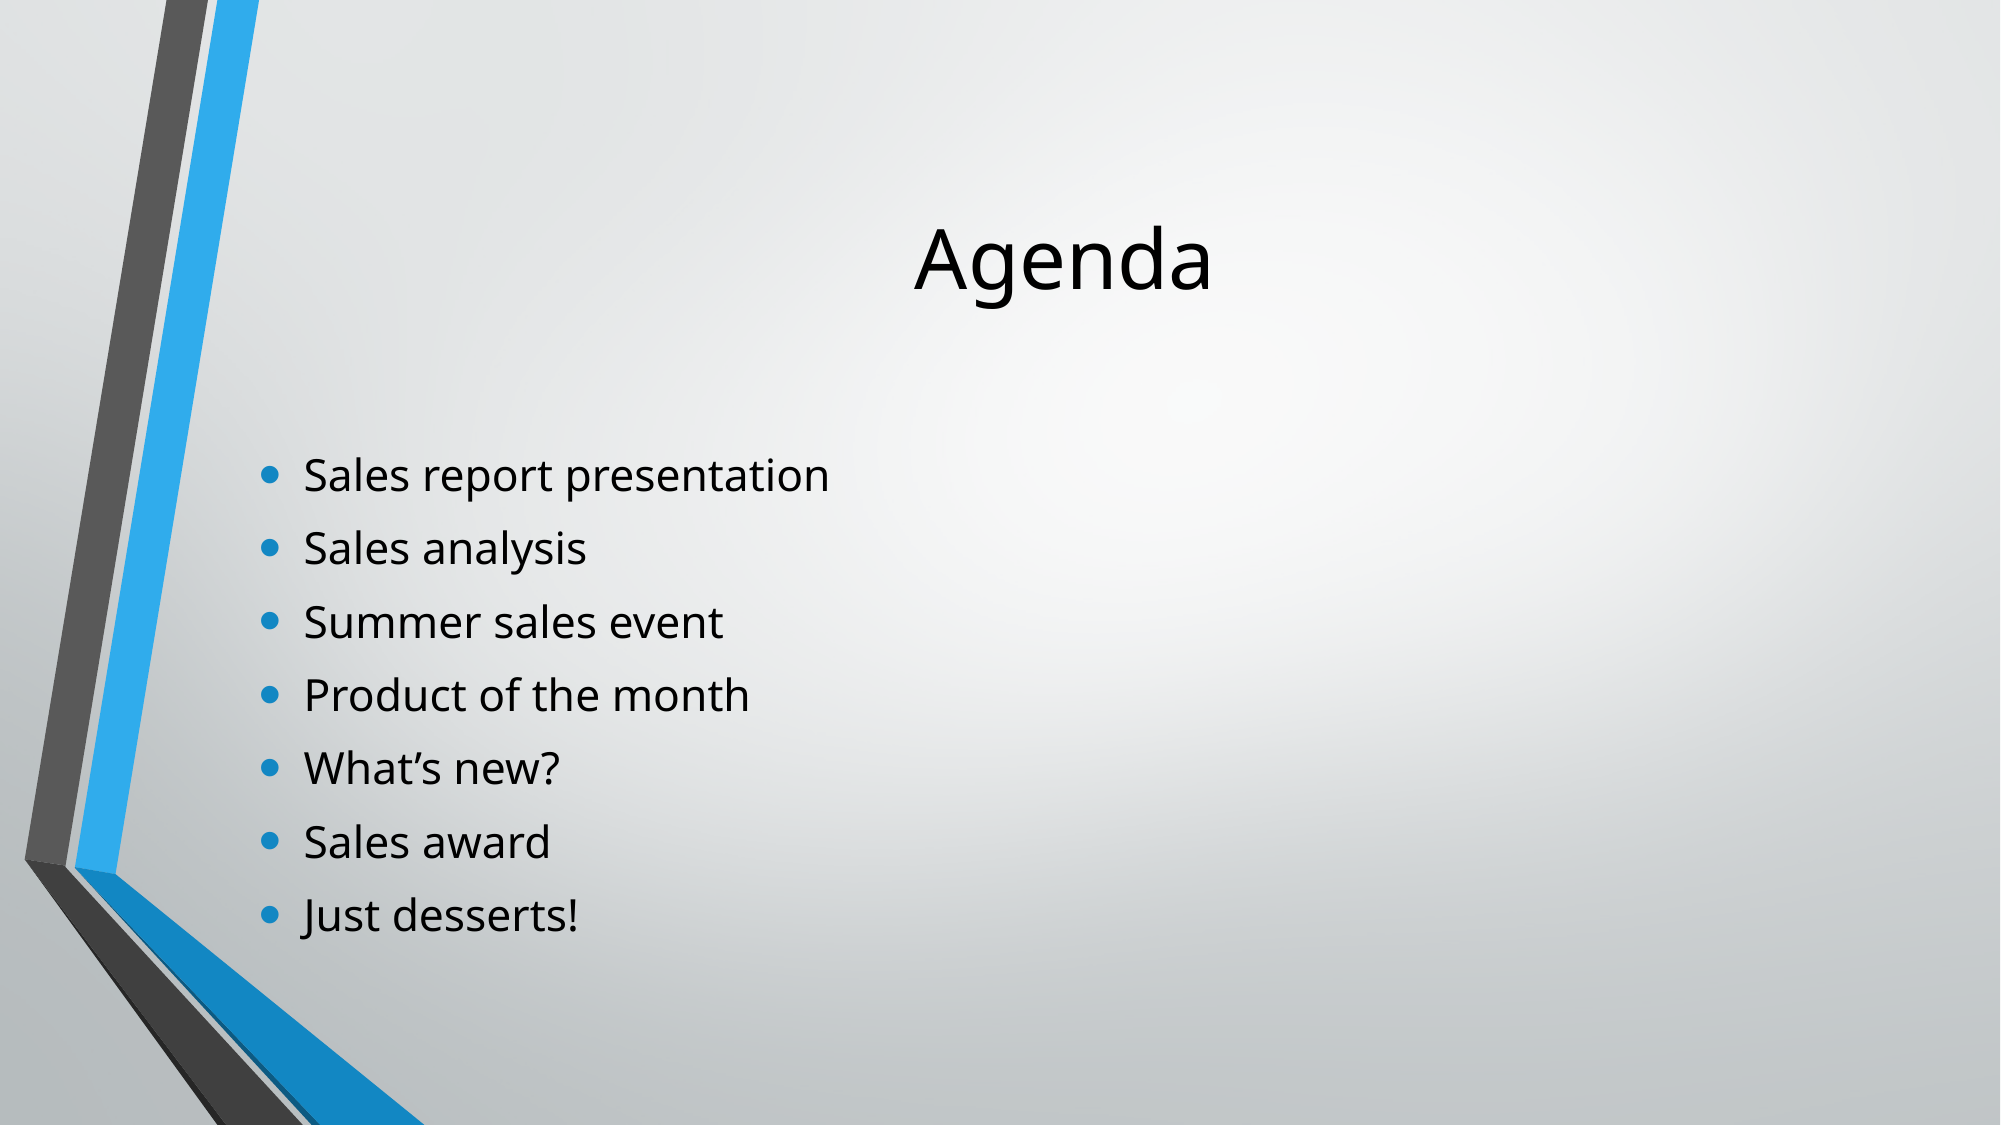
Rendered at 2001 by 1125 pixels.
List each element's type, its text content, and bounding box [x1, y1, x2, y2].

title Agenda [243, 112, 1887, 400]
list Sales report presentation Sales analysis Summer sales event Product of the month What’s new? Sales award Just desserts! [243, 437, 1887, 950]
